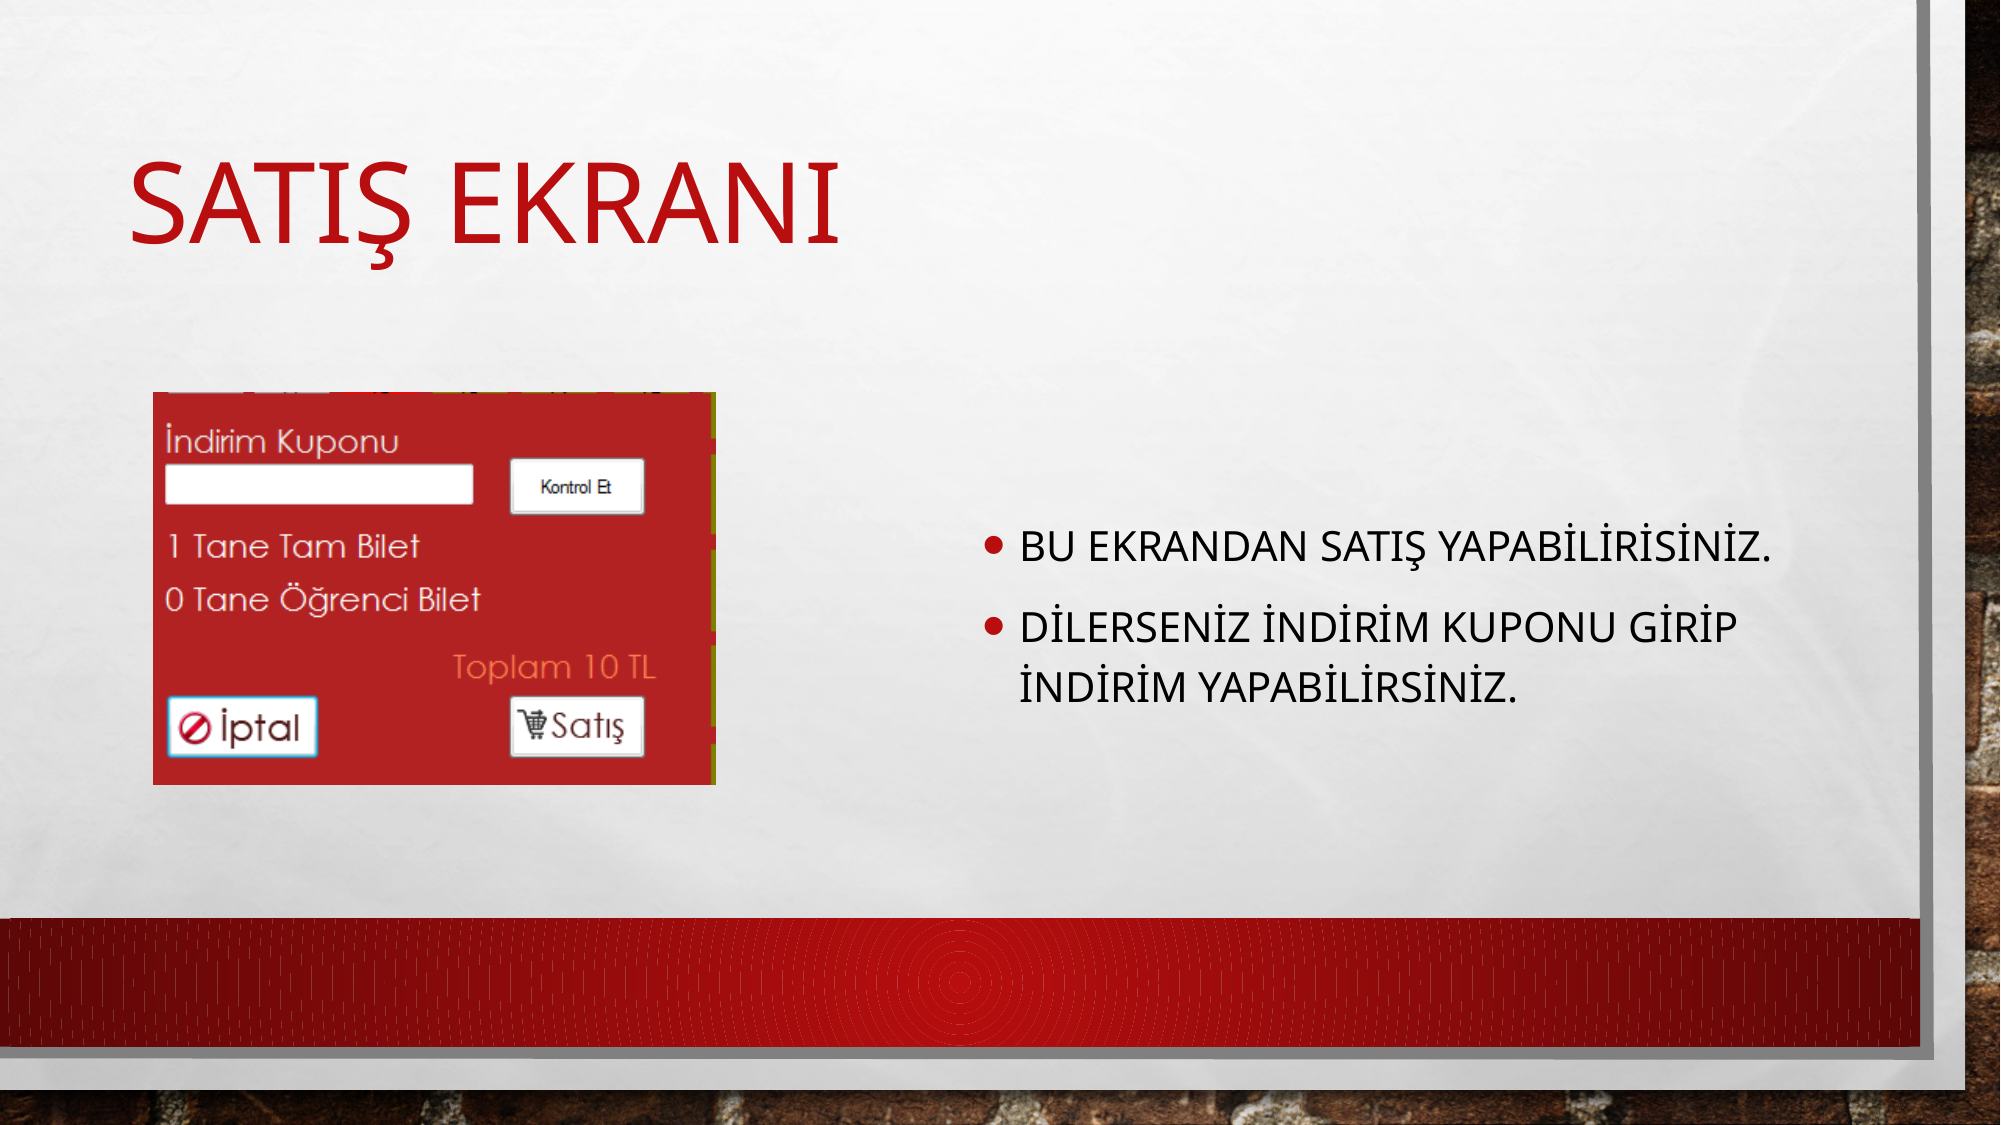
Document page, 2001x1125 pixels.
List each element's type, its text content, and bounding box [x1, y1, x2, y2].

picture [152, 391, 716, 785]
picture [0, 0, 2000, 1125]
title Satış ekranı [112, 112, 1818, 302]
list Bu ekrandan satış yapabilirisiniz. Dilerseniz indirim kuponu girip indirim yapabilirsiniz. [967, 338, 1818, 882]
